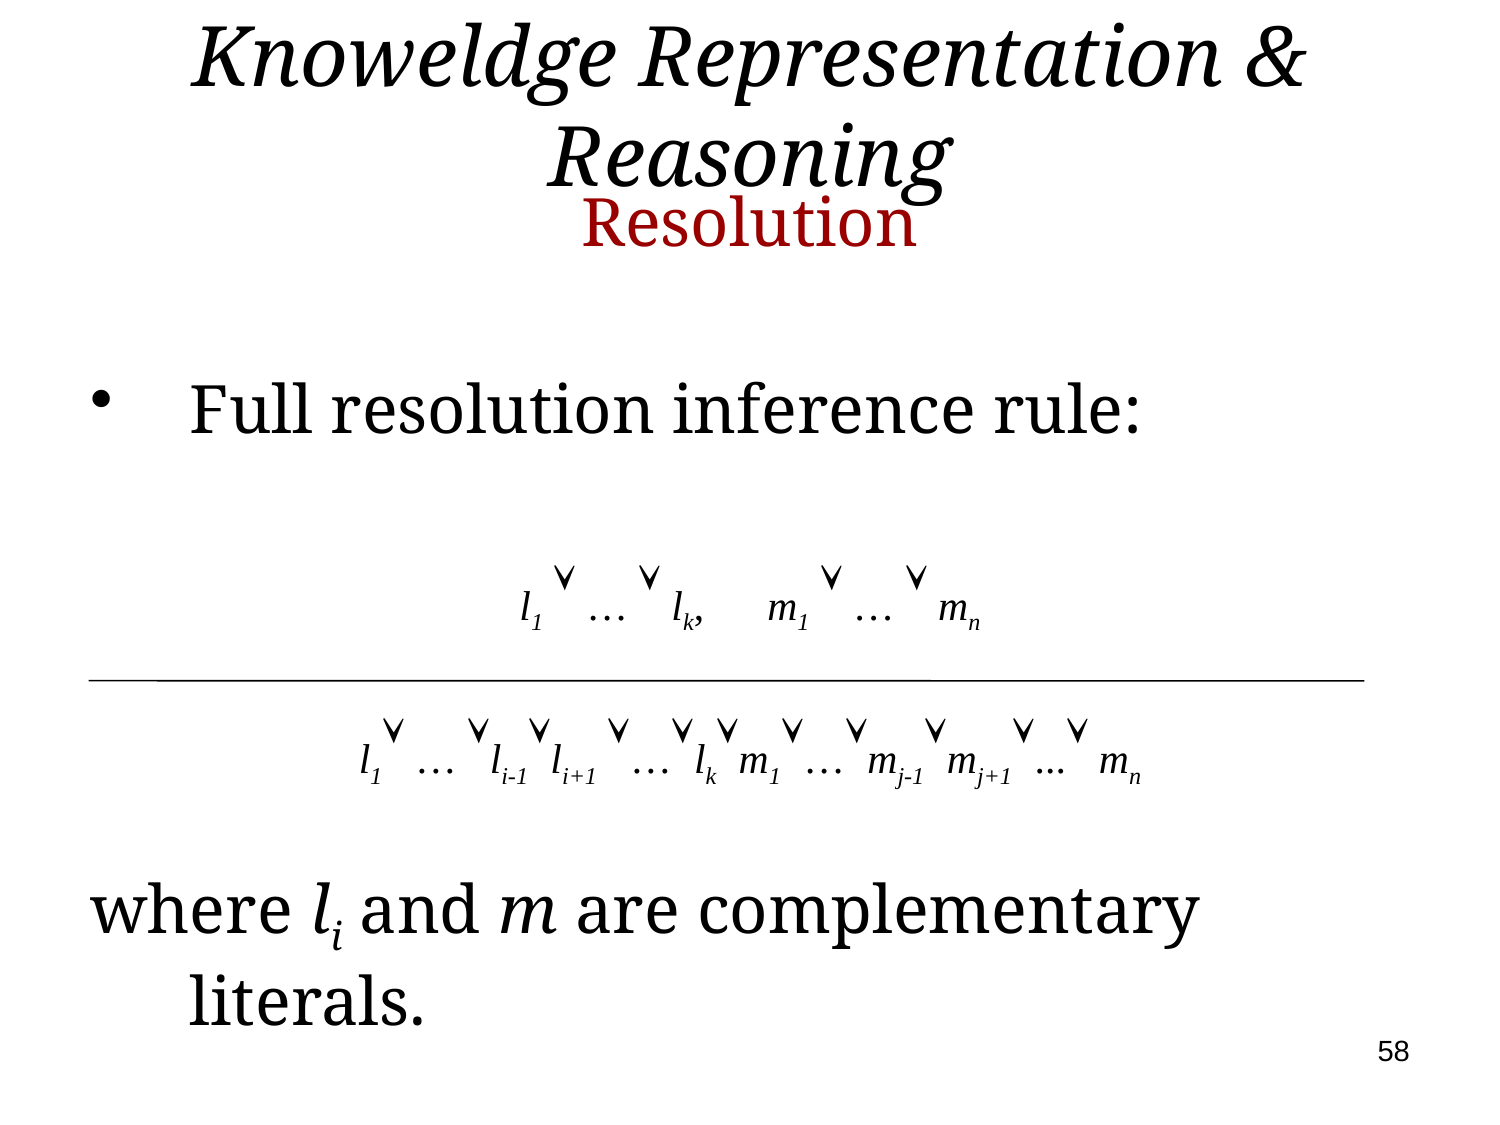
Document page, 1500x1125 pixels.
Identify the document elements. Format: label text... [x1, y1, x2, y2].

title Knoweldge Representation & Reasoning [74, 44, 1426, 162]
slide_number 58 [1074, 1024, 1426, 1103]
list Resolution Full resolution inference rule: l1  …  lk, m1  …  mn l1 … li-1li+1 …lkm1…mj-1mj+1... mn where li and m are complementary literals. [74, 172, 1426, 1006]
